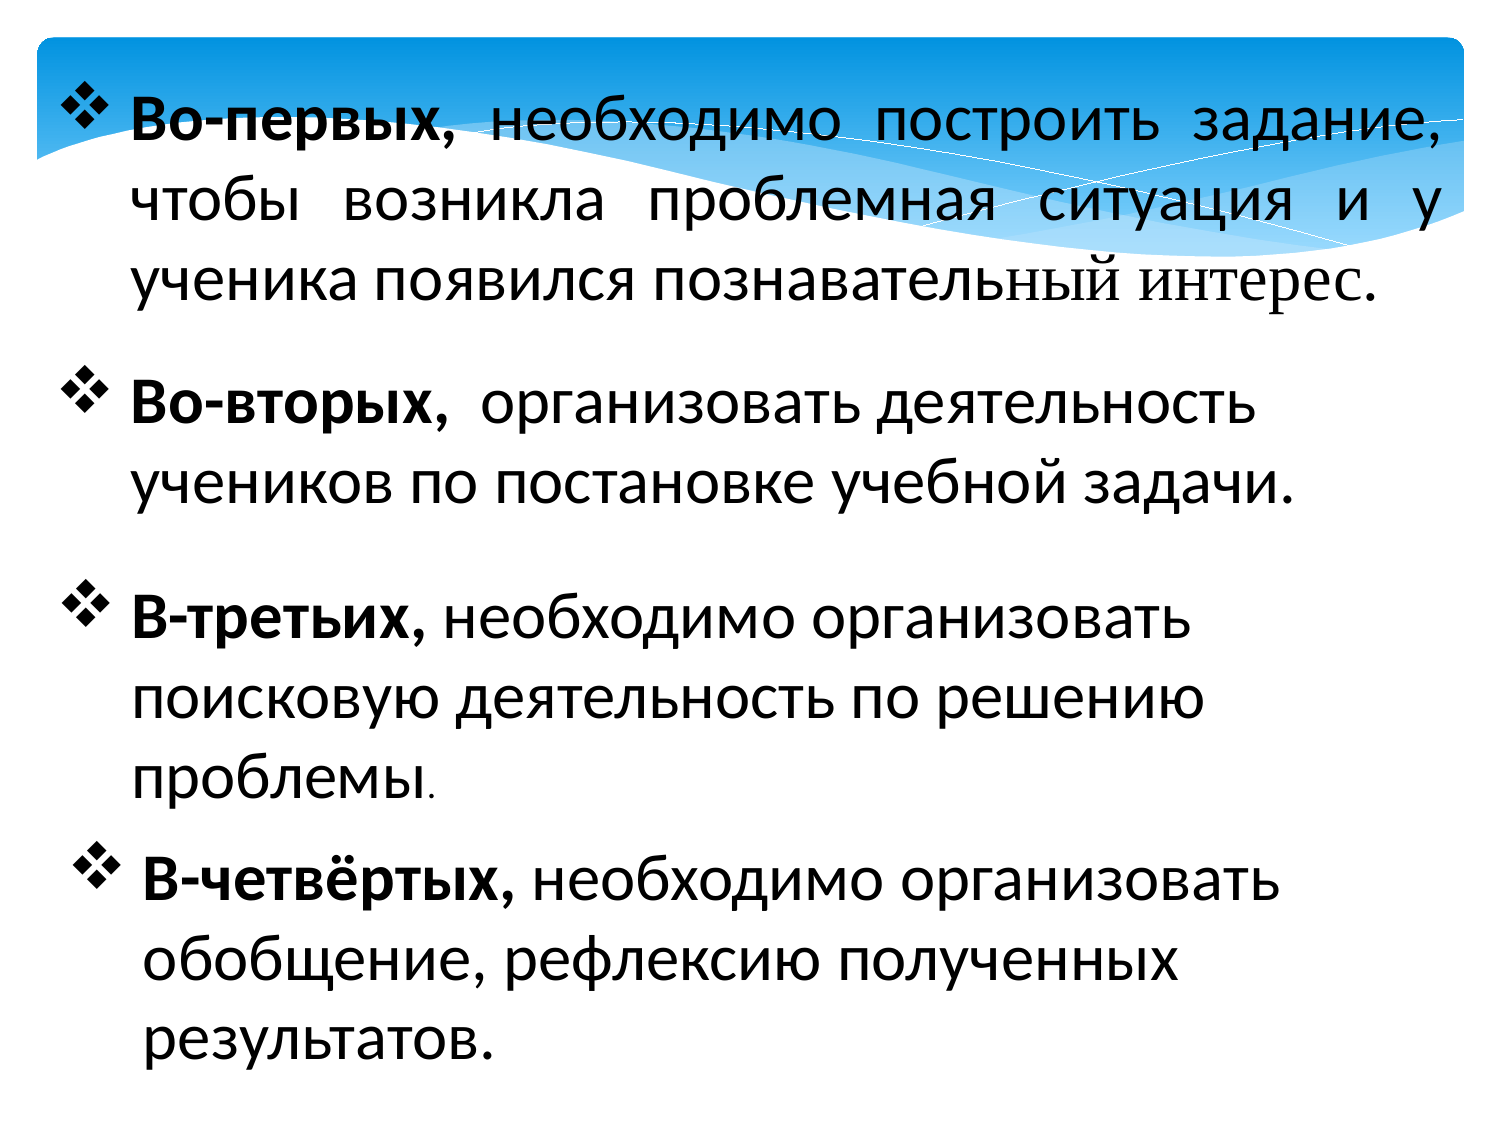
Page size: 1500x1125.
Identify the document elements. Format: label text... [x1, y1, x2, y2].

text_box Во-первых, необходимо построить задание, чтобы возникла проблемная ситуация и у ученика появился познавательный интерес. [41, 66, 1459, 321]
text_box В-третьих, необходимо организовать поисковую деятельность по решению проблемы. [41, 564, 1459, 820]
text_box Во-вторых, организовать деятельность учеников по постановке учебной задачи. [41, 349, 1459, 525]
text_box В-четвёртых, необходимо организовать обобщение, рефлексию полученных результатов. [53, 826, 1471, 1081]
